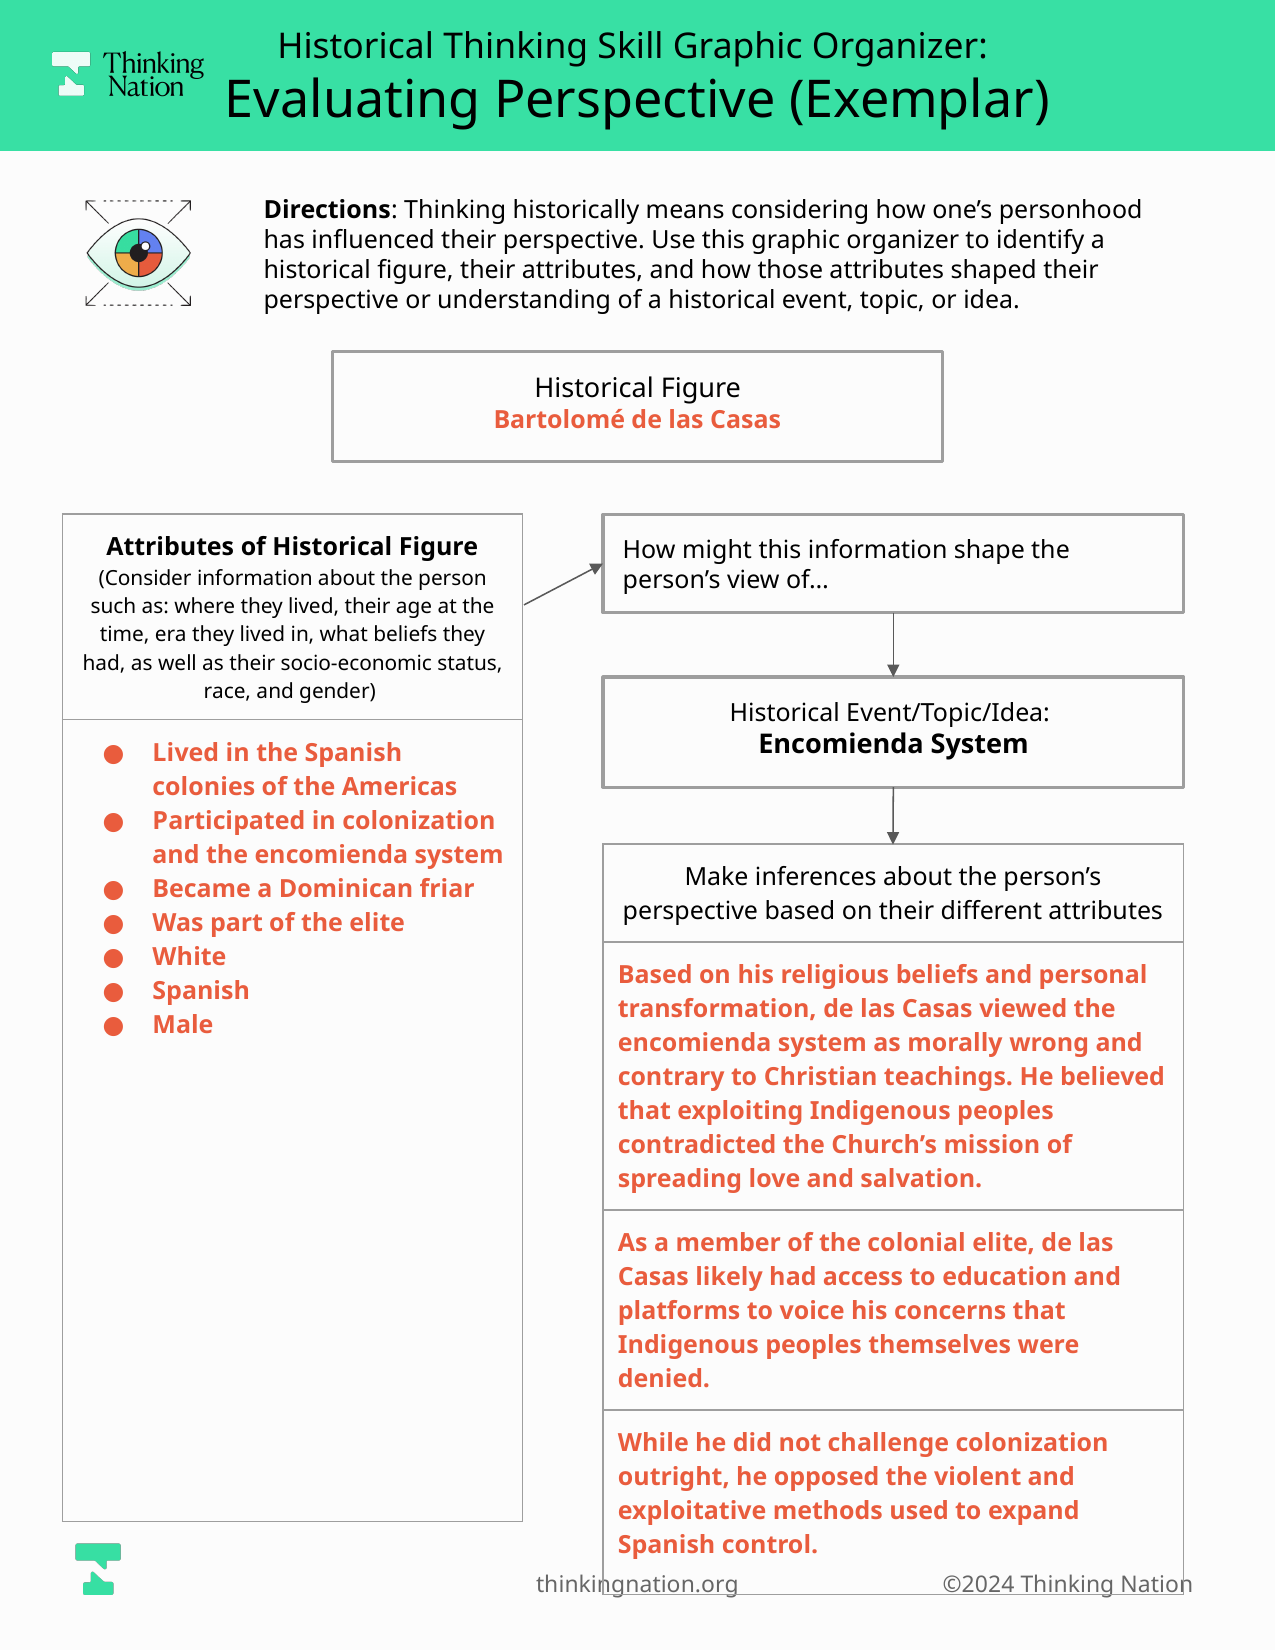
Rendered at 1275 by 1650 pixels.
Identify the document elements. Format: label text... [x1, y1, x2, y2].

table_cell While he did not challenge colonization outright, he opposed the violent and exploitative methods used to expand Spanish control. [604, 1411, 1183, 1594]
picture [35, 37, 210, 110]
text_box How might this information shape the person’s view of… [603, 514, 1184, 613]
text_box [523, 563, 604, 606]
text_box Historical Event/Topic/Idea: Encomienda System [603, 677, 1184, 788]
table_header Make inferences about the person’s perspective based on their different attributes [604, 845, 1183, 941]
text_box thinkingnation.org [486, 1553, 789, 1605]
text_box Historical Thinking Skill Graphic Organizer: Evaluating Perspective (Exemplar) [0, 0, 1275, 151]
table_cell As a member of the colonial elite, de las Casas likely had access to education and platforms to voice his concerns that Indigenous peoples themselves were denied. [604, 1211, 1183, 1409]
text_box Directions: Thinking historically means considering how one’s personhood has influenced their perspective. Use this graphic organizer to identify a historical figure, their attributes, and how those attributes shaped their perspective or understanding of a historical event, topic, or idea. [244, 187, 1184, 320]
table_cell Lived in the Spanish colonies of the Americas Participated in colonization and the encomienda system Became a Dominican friar Was part of the elite White Spanish Male [63, 720, 522, 1521]
picture [62, 177, 214, 329]
table_cell Based on his religious beliefs and personal transformation, de las Casas viewed the encomienda system as morally wrong and contrary to Christian teachings. He believed that exploiting Indigenous peoples contradicted the Church’s mission of spreading love and salvation. [604, 943, 1183, 1209]
text_box ©2024 Thinking Nation [907, 1553, 1210, 1605]
text_box Historical Figure Bartolomé de las Casas [332, 351, 943, 462]
picture [62, 1533, 134, 1605]
table_header Attributes of Historical Figure (Consider information about the person such as: where they lived, their age at the time, era they lived in, what beliefs they had, as well as their socio-economic status, race, and gender) [63, 515, 522, 719]
